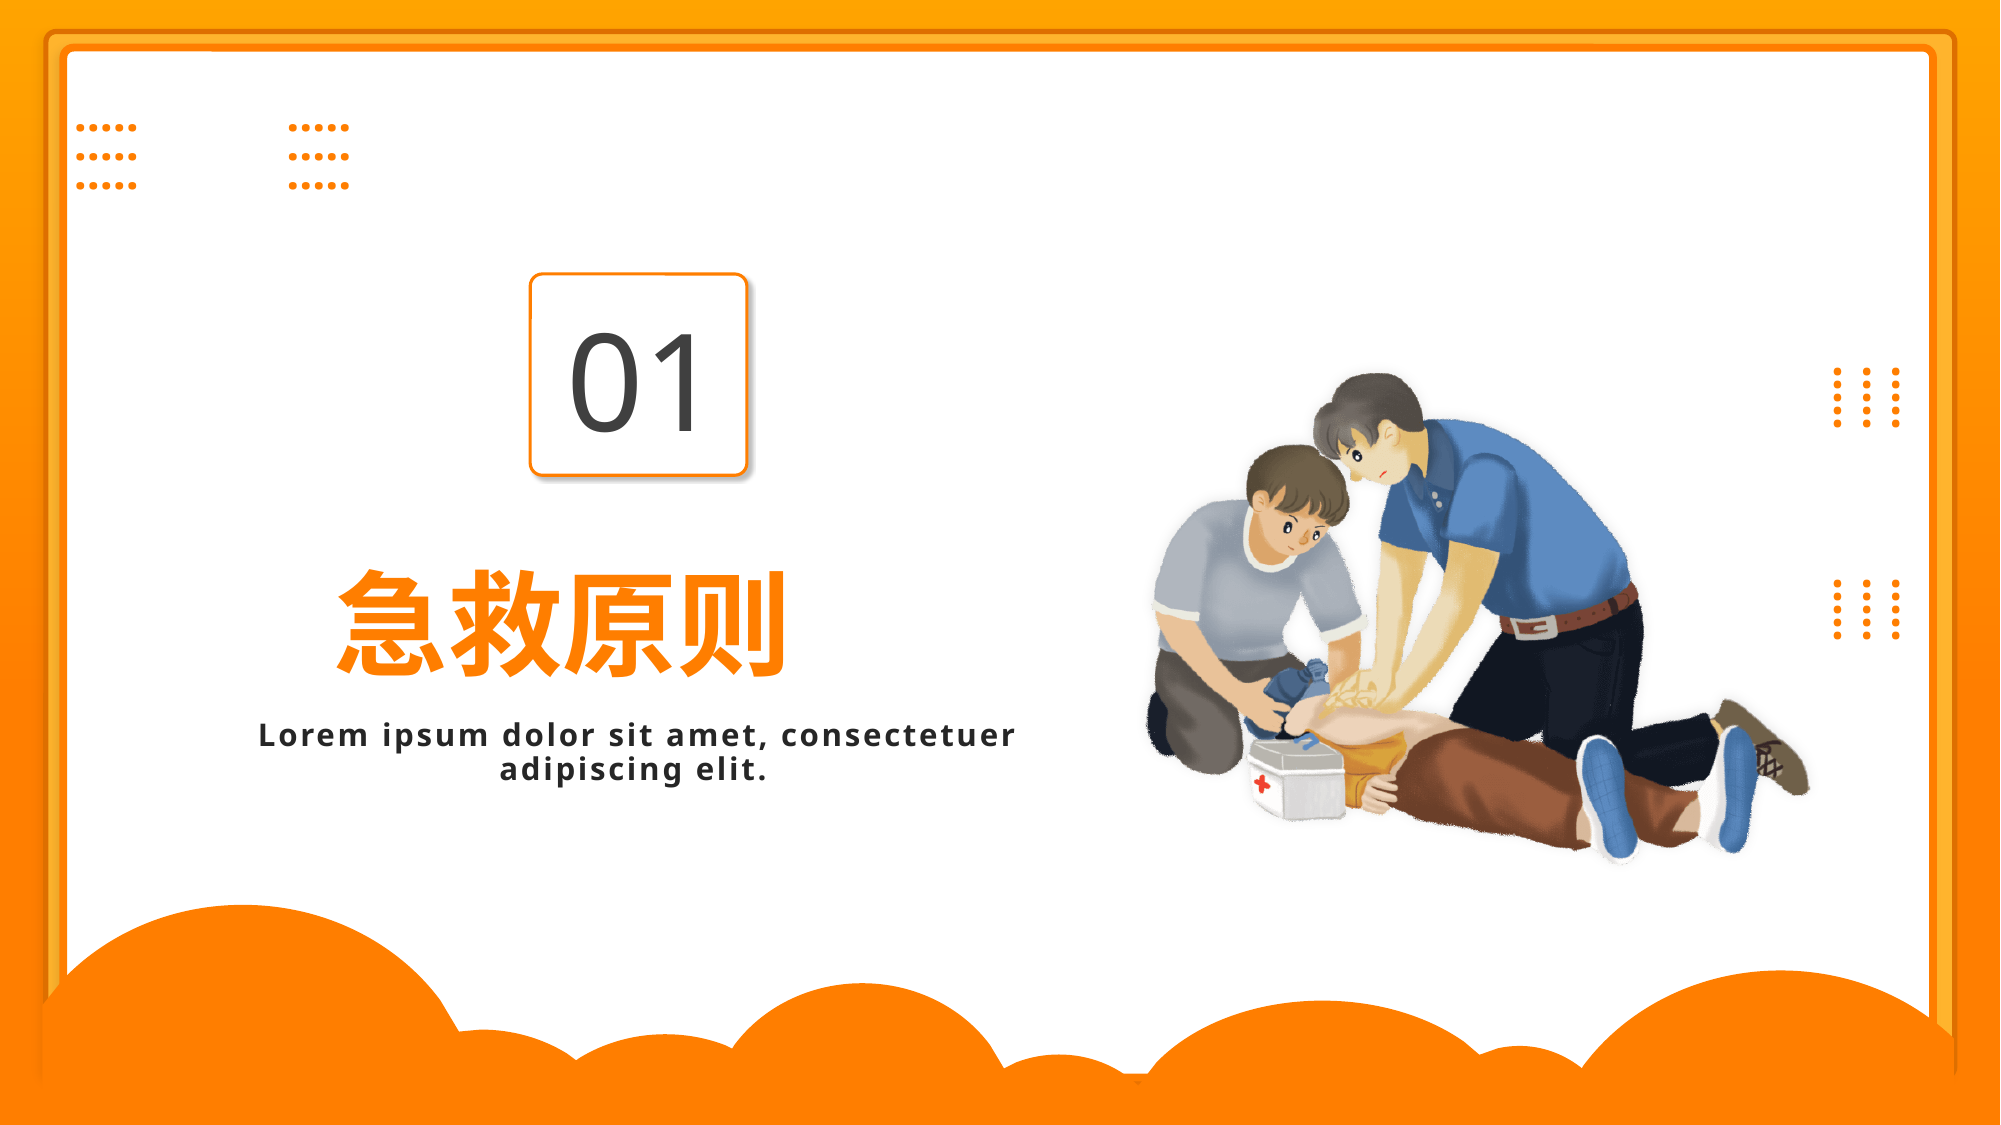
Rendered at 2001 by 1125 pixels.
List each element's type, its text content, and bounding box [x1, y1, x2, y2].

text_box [515, 273, 772, 476]
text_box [59, 78, 484, 208]
text_box 急救原则 [318, 504, 969, 699]
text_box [1669, 497, 2000, 627]
text_box Lorem ipsum dolor sit amet, consectetuer adipiscing elit. [210, 712, 1068, 794]
picture [1126, 340, 1823, 888]
